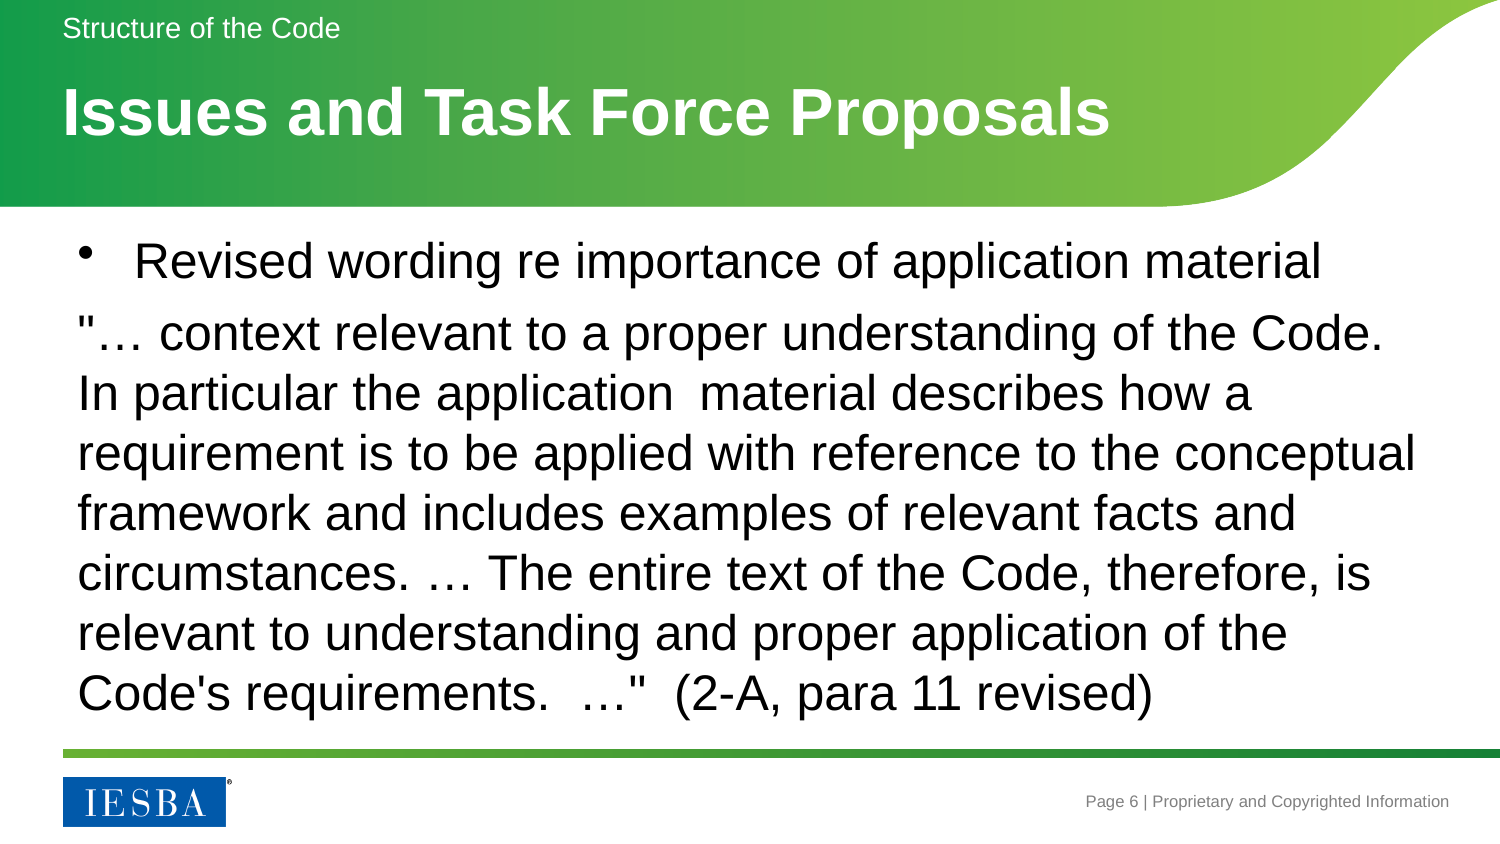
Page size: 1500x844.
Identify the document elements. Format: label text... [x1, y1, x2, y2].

subtitle Structure of the Code [62, 9, 500, 38]
list Revised wording re importance of application material "… context relevant to a proper understanding of the Code. In particular the application material describes how a requirement is to be applied with reference to the conceptual framework and includes examples of relevant facts and circumstances. … The entire text of the Code, therefore, is relevant to understanding and proper application of the Code's requirements. …" (2-A, para 11 revised) [62, 220, 1450, 724]
picture [0, 0, 1500, 207]
title Issues and Task Force Proposals [62, 75, 1300, 142]
picture [63, 777, 232, 827]
